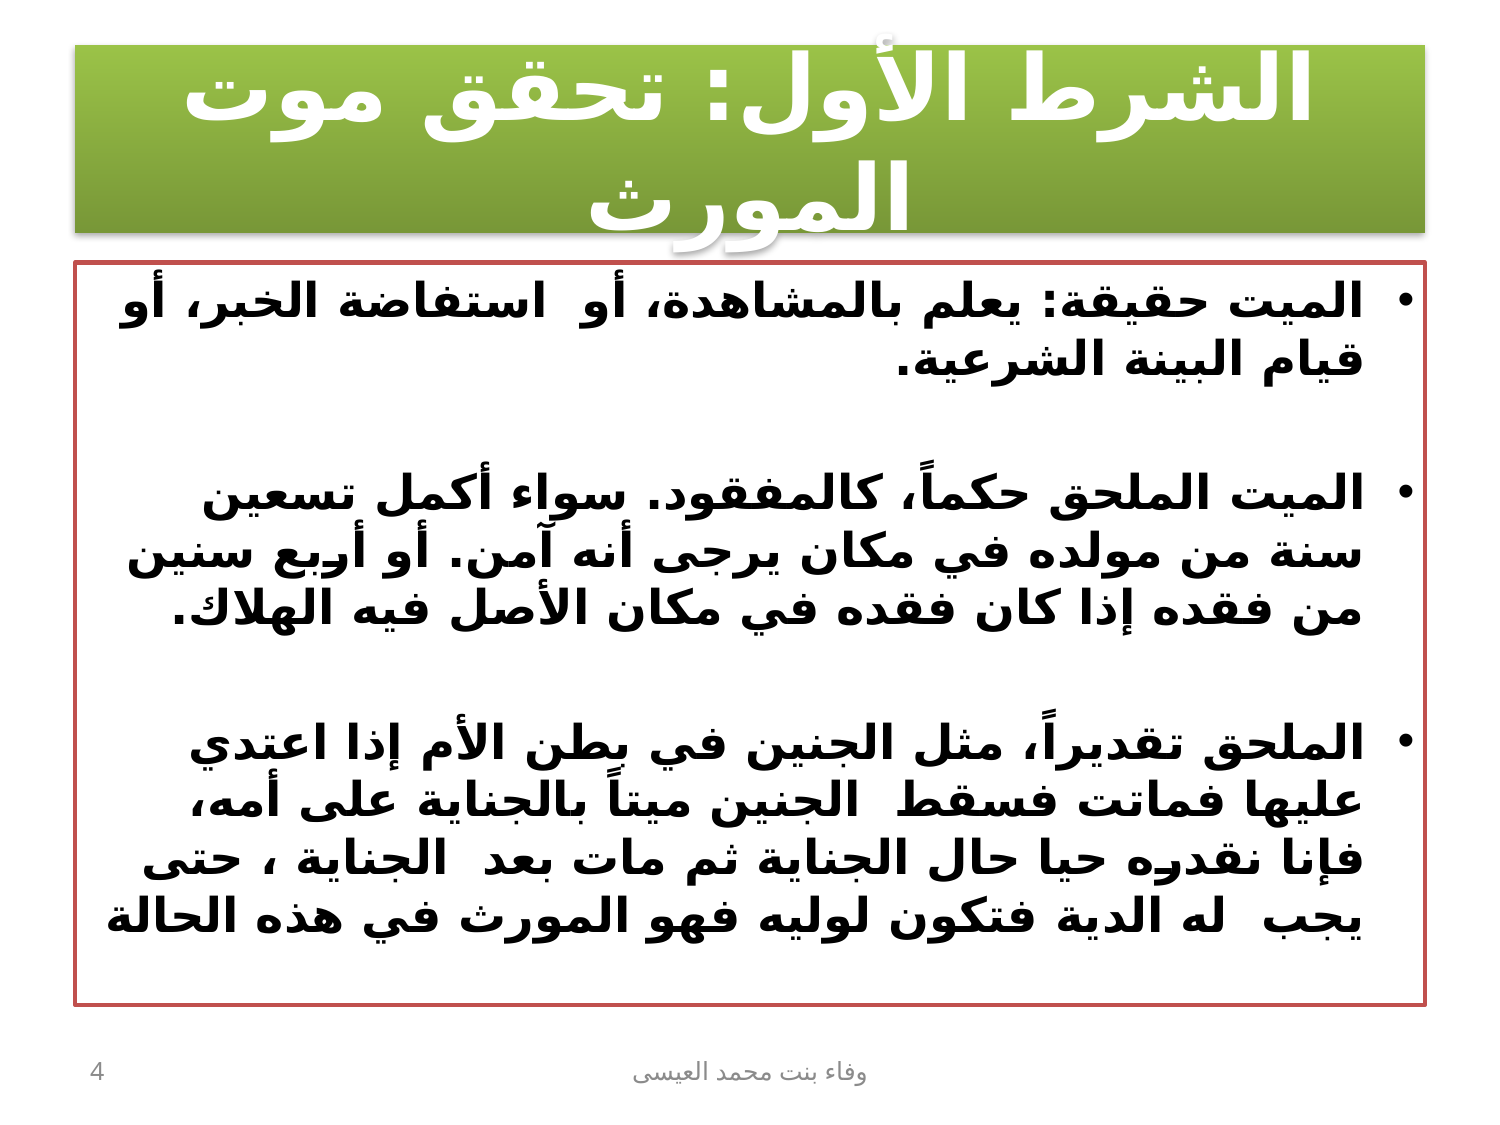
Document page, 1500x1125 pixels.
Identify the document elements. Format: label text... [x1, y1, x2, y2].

title الشرط الأول: تحقق موت المورث [75, 45, 1425, 233]
footer وفاء بنت محمد العيسى [512, 1042, 988, 1103]
list الميت حقيقة: يعلم بالمشاهدة، أو استفاضة الخبر، أو قيام البينة الشرعية. الميت الملحق حكماً، كالمفقود. سواء أكمل تسعين سنة من مولده في مكان يرجى أنه آمن. أو أربع سنين من فقده إذا كان فقده في مكان الأصل فيه الهلاك. الملحق تقديراً، مثل الجنين في بطن الأم إذا اعتدي عليها فماتت فسقط الجنين ميتاً بالجناية على أمه، فإنا نقدره حيا حال الجناية ثم مات بعد الجناية ، حتى يجب له الدية فتكون لوليه فهو المورث في هذه الحالة [73, 260, 1427, 1007]
slide_number 4 [75, 1042, 425, 1103]
